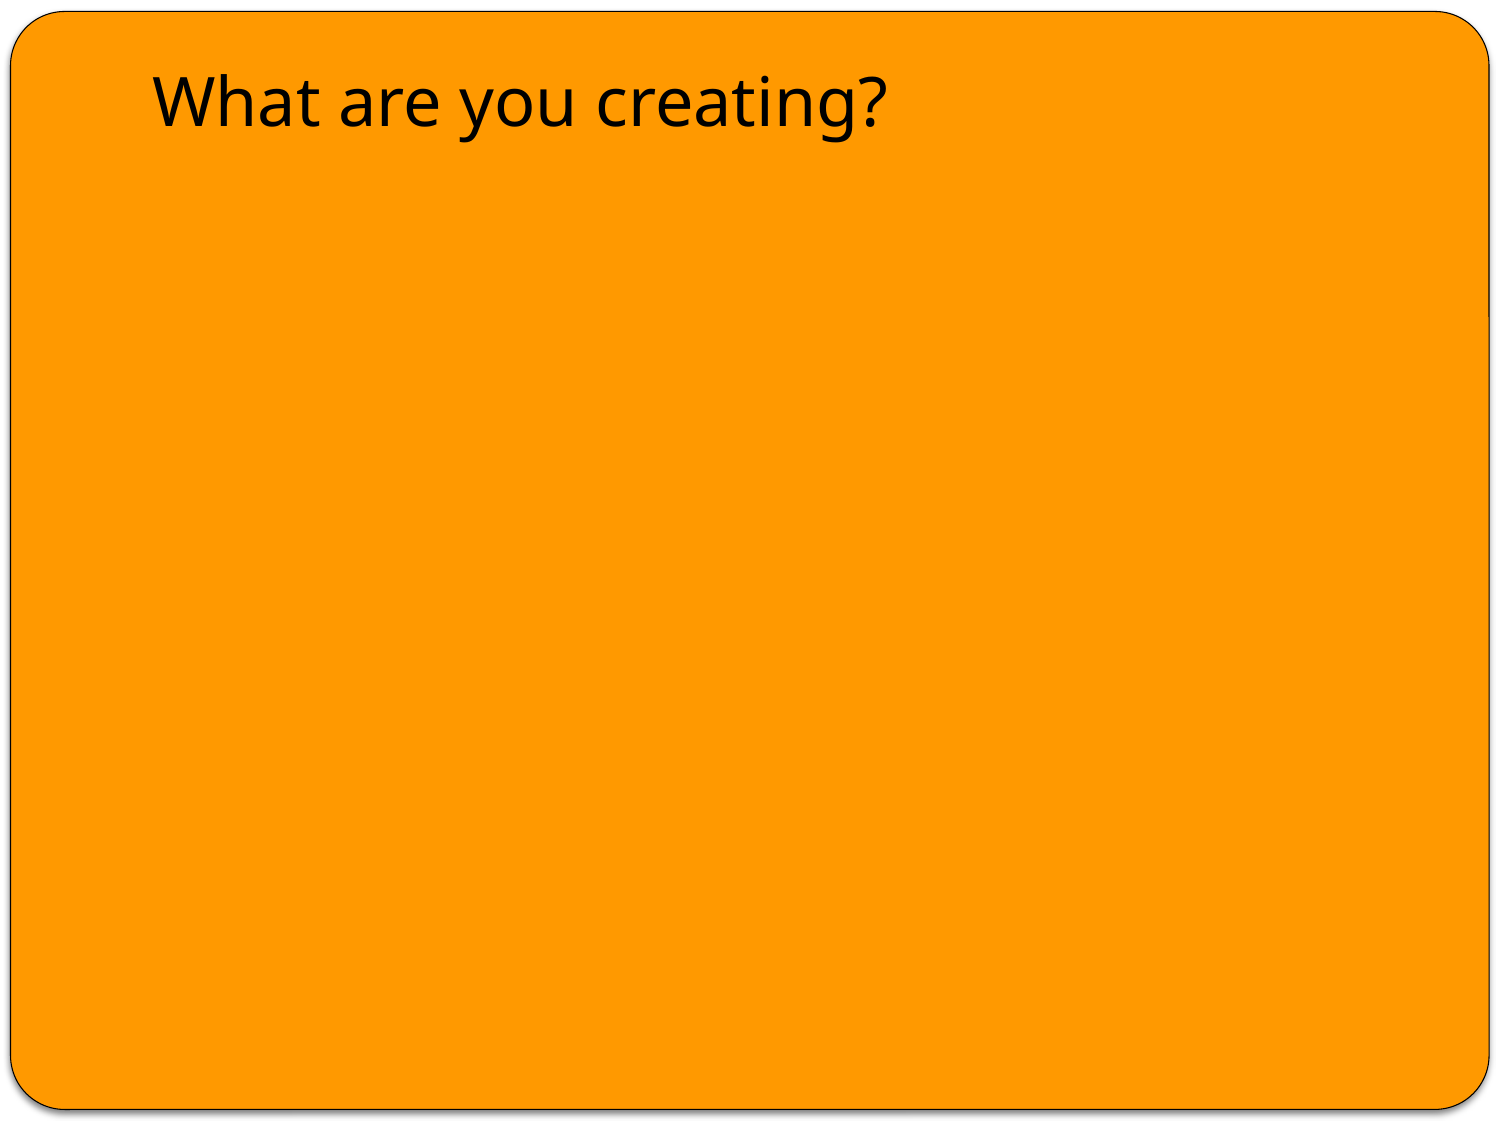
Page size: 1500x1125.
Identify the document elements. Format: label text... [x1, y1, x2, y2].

title What are you creating? [137, 50, 1413, 238]
